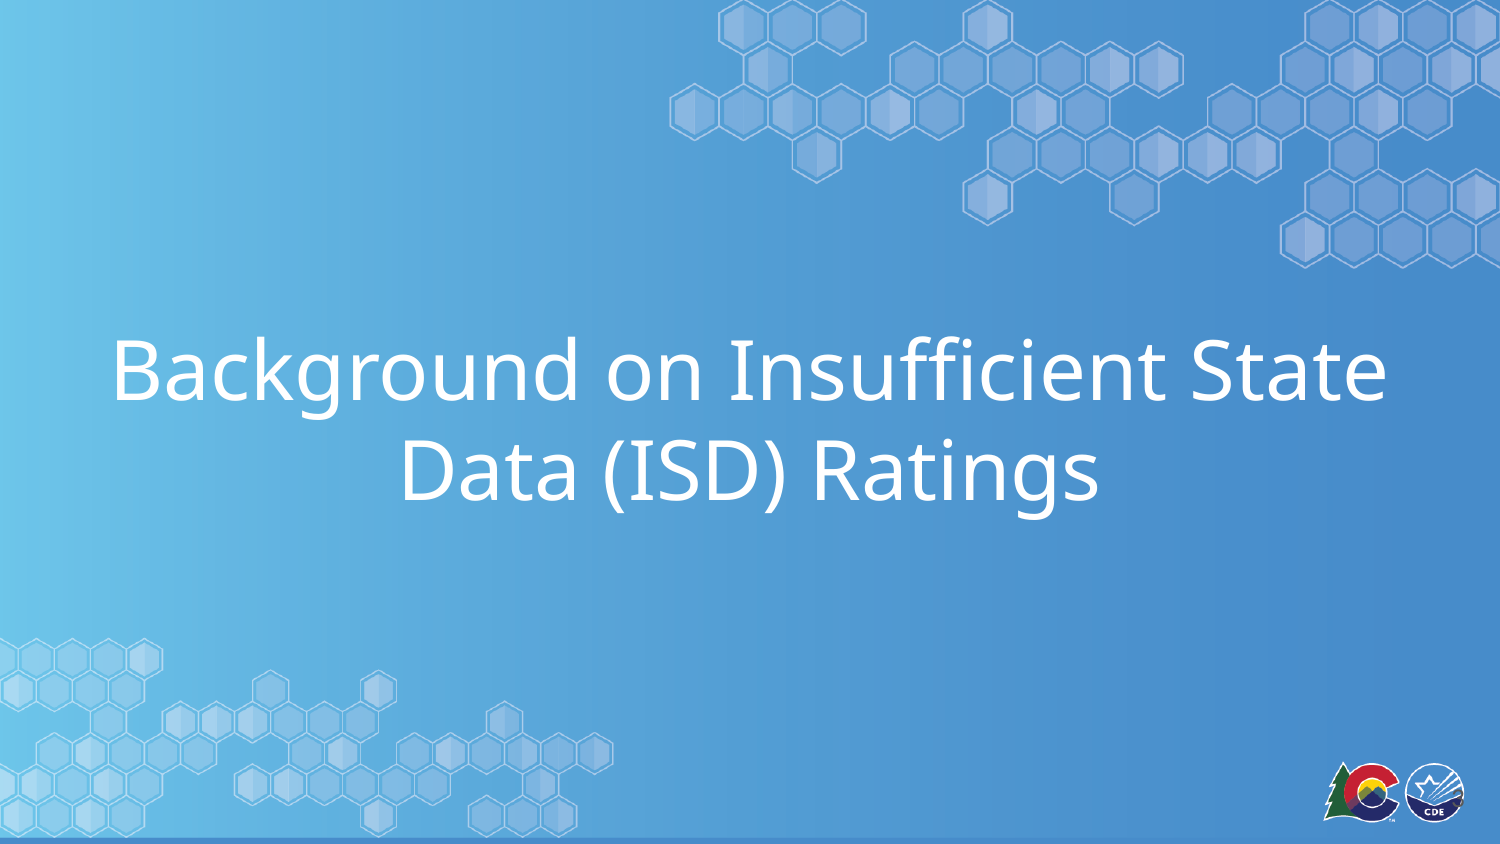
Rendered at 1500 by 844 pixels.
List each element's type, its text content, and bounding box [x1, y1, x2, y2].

slide_number 3 [1389, 764, 1480, 830]
title Background on Insufficient State Data (ISD) Ratings [51, 301, 1449, 553]
picture [0, 0, 1500, 844]
